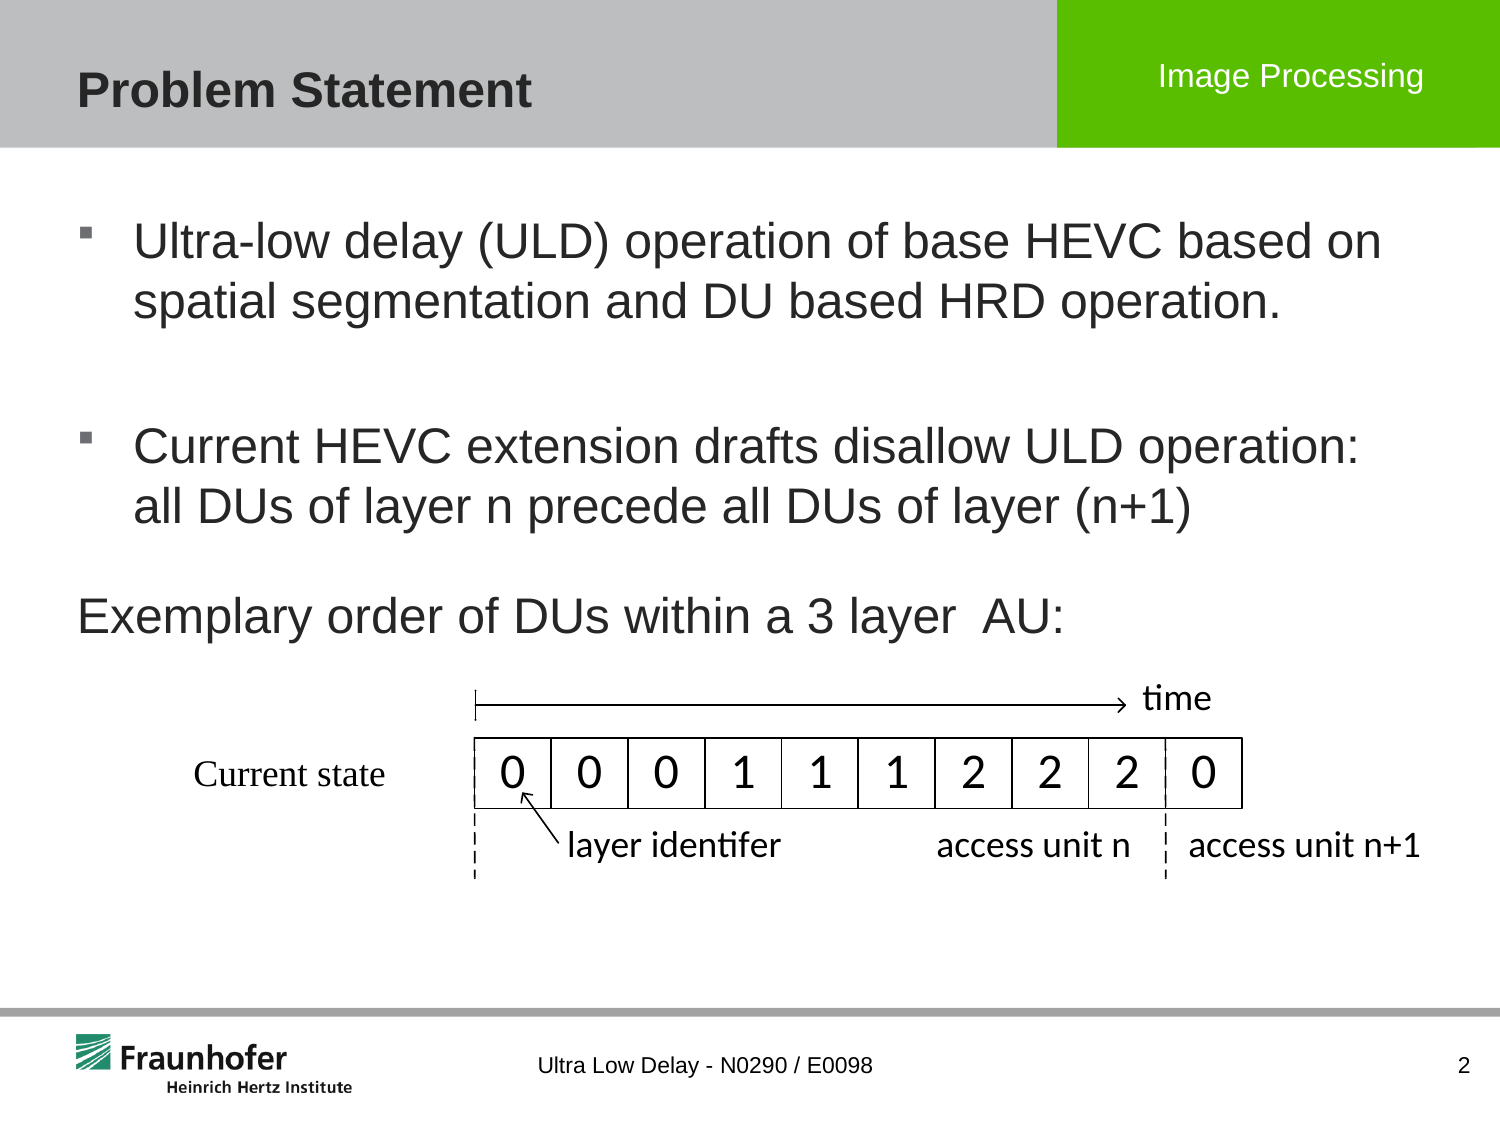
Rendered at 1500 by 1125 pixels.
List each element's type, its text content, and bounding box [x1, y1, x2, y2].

title Problem Statement [76, 58, 1022, 118]
slide_number 2 [1394, 1034, 1471, 1094]
picture [76, 1034, 352, 1093]
list Ultra-low delay (ULD) operation of base HEVC based on spatial segmentation and DU based HRD operation. Current HEVC extension drafts disallow ULD operation: all DUs of layer n precede all DUs of layer (n+1) Exemplary order of DUs within a 3 layer AU: [76, 207, 1471, 575]
footer Ultra Low Delay - N0290 / E0098 [442, 1034, 1008, 1094]
picture [190, 668, 1424, 882]
